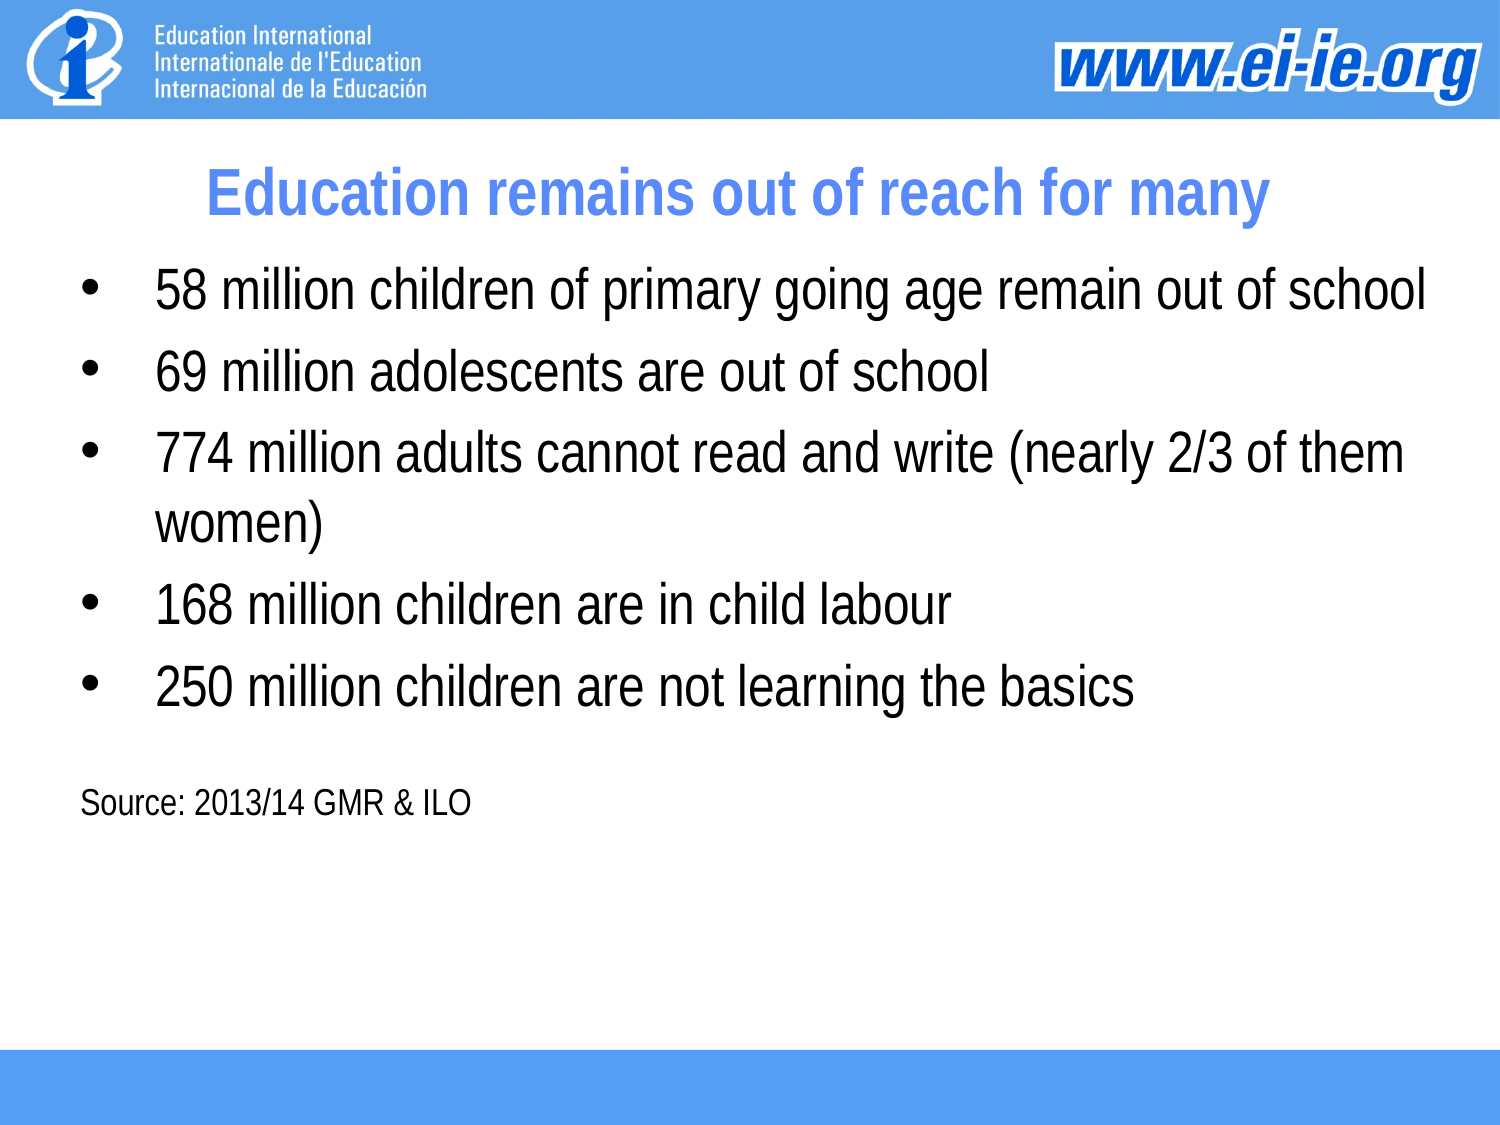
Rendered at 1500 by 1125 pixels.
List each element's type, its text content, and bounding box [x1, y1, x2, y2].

picture [0, 0, 1500, 131]
list 58 million children of primary going age remain out of school 69 million adolescents are out of school 774 million adults cannot read and write (nearly 2/3 of them women) 168 million children are in child labour 250 million children are not learning the basics Source: 2013/14 GMR & ILO [64, 243, 1447, 1035]
title Education remains out of reach for many [64, 113, 1415, 243]
